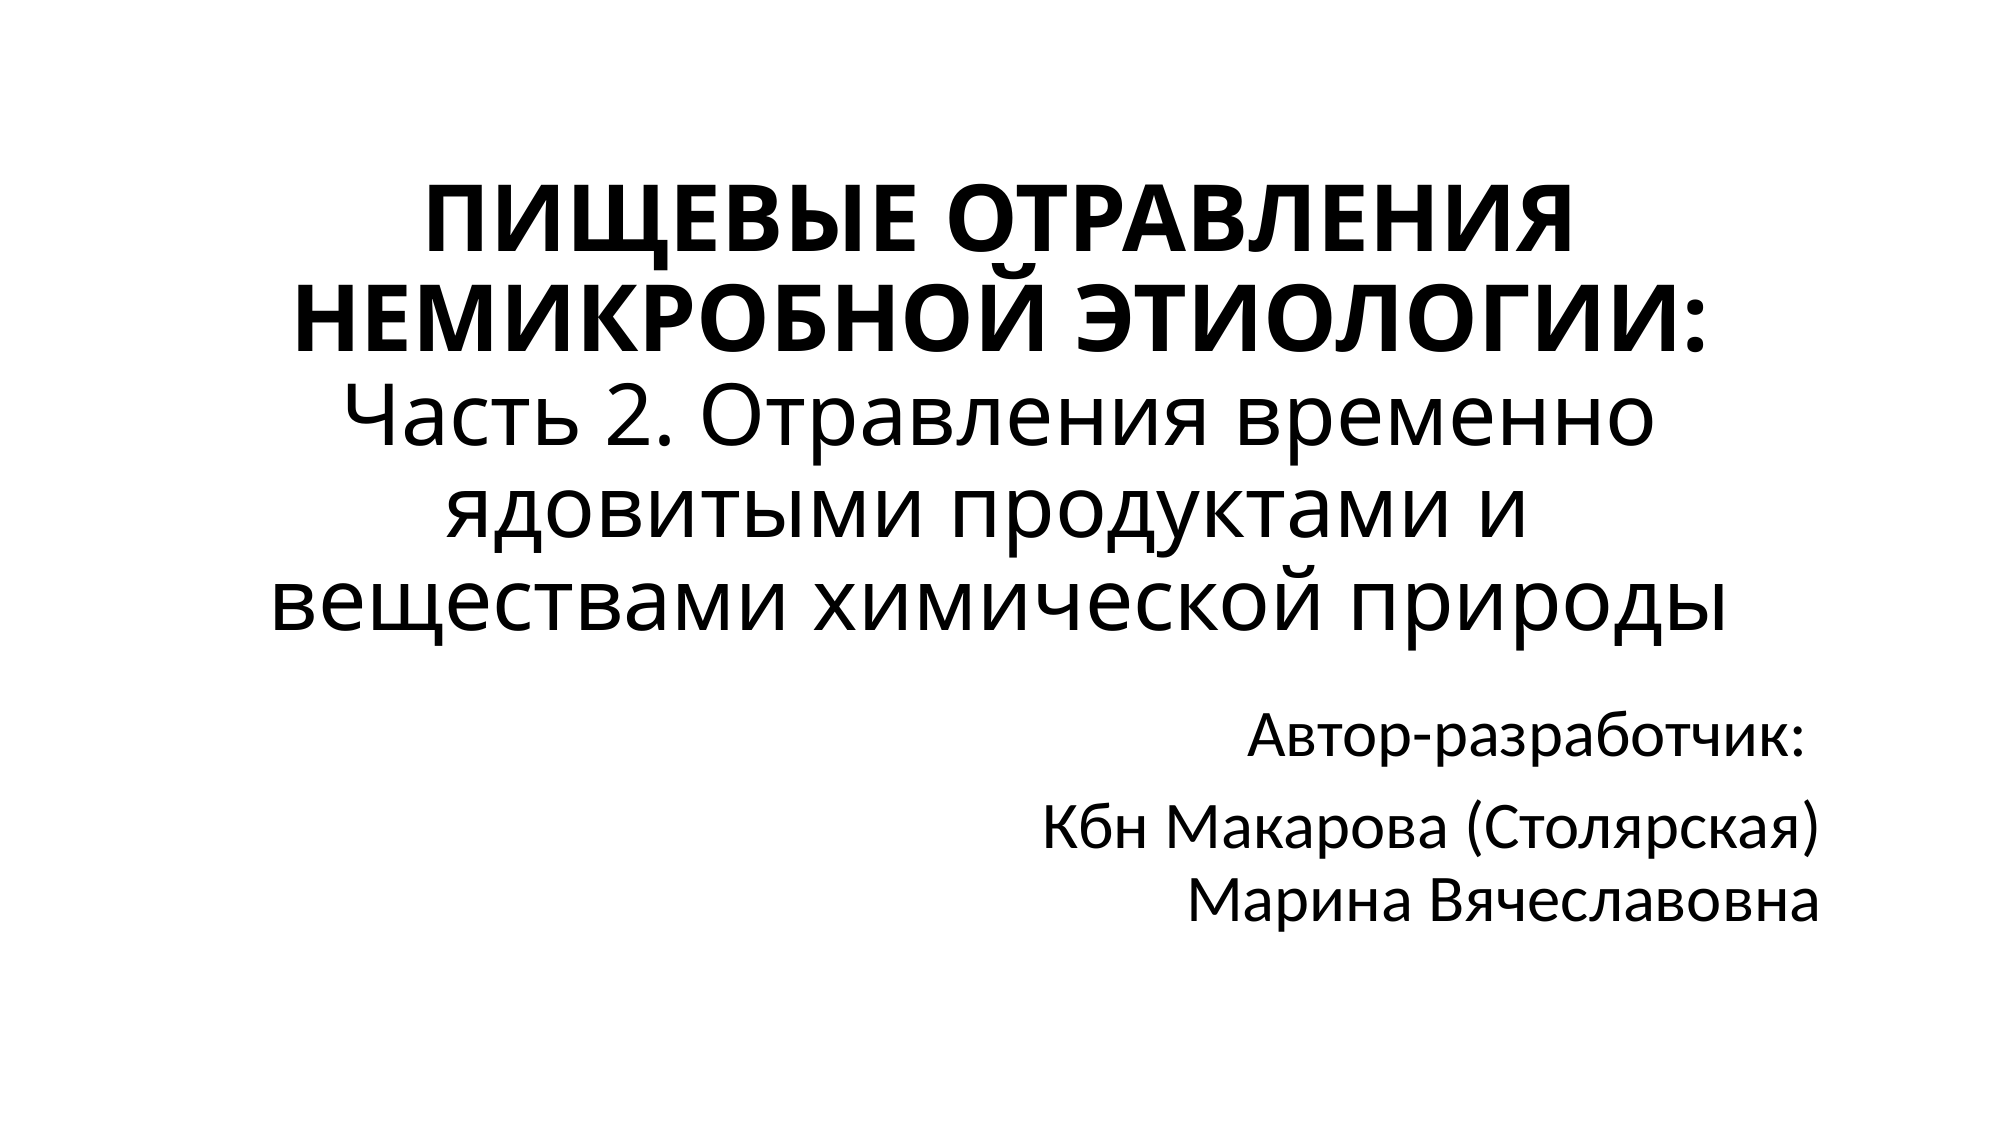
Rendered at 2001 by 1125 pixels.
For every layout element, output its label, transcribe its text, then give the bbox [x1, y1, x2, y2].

title ПИЩЕВЫЕ ОТРАВЛЕНИЯ НЕМИКРОБНОЙ ЭТИОЛОГИИ: Часть 2. Отравления временно ядовитыми продуктами и веществами химической природы [249, 132, 1750, 657]
subtitle Автор-разработчик: Кбн Макарова (Столярская) Марина Вячеславовна [943, 690, 1838, 963]
